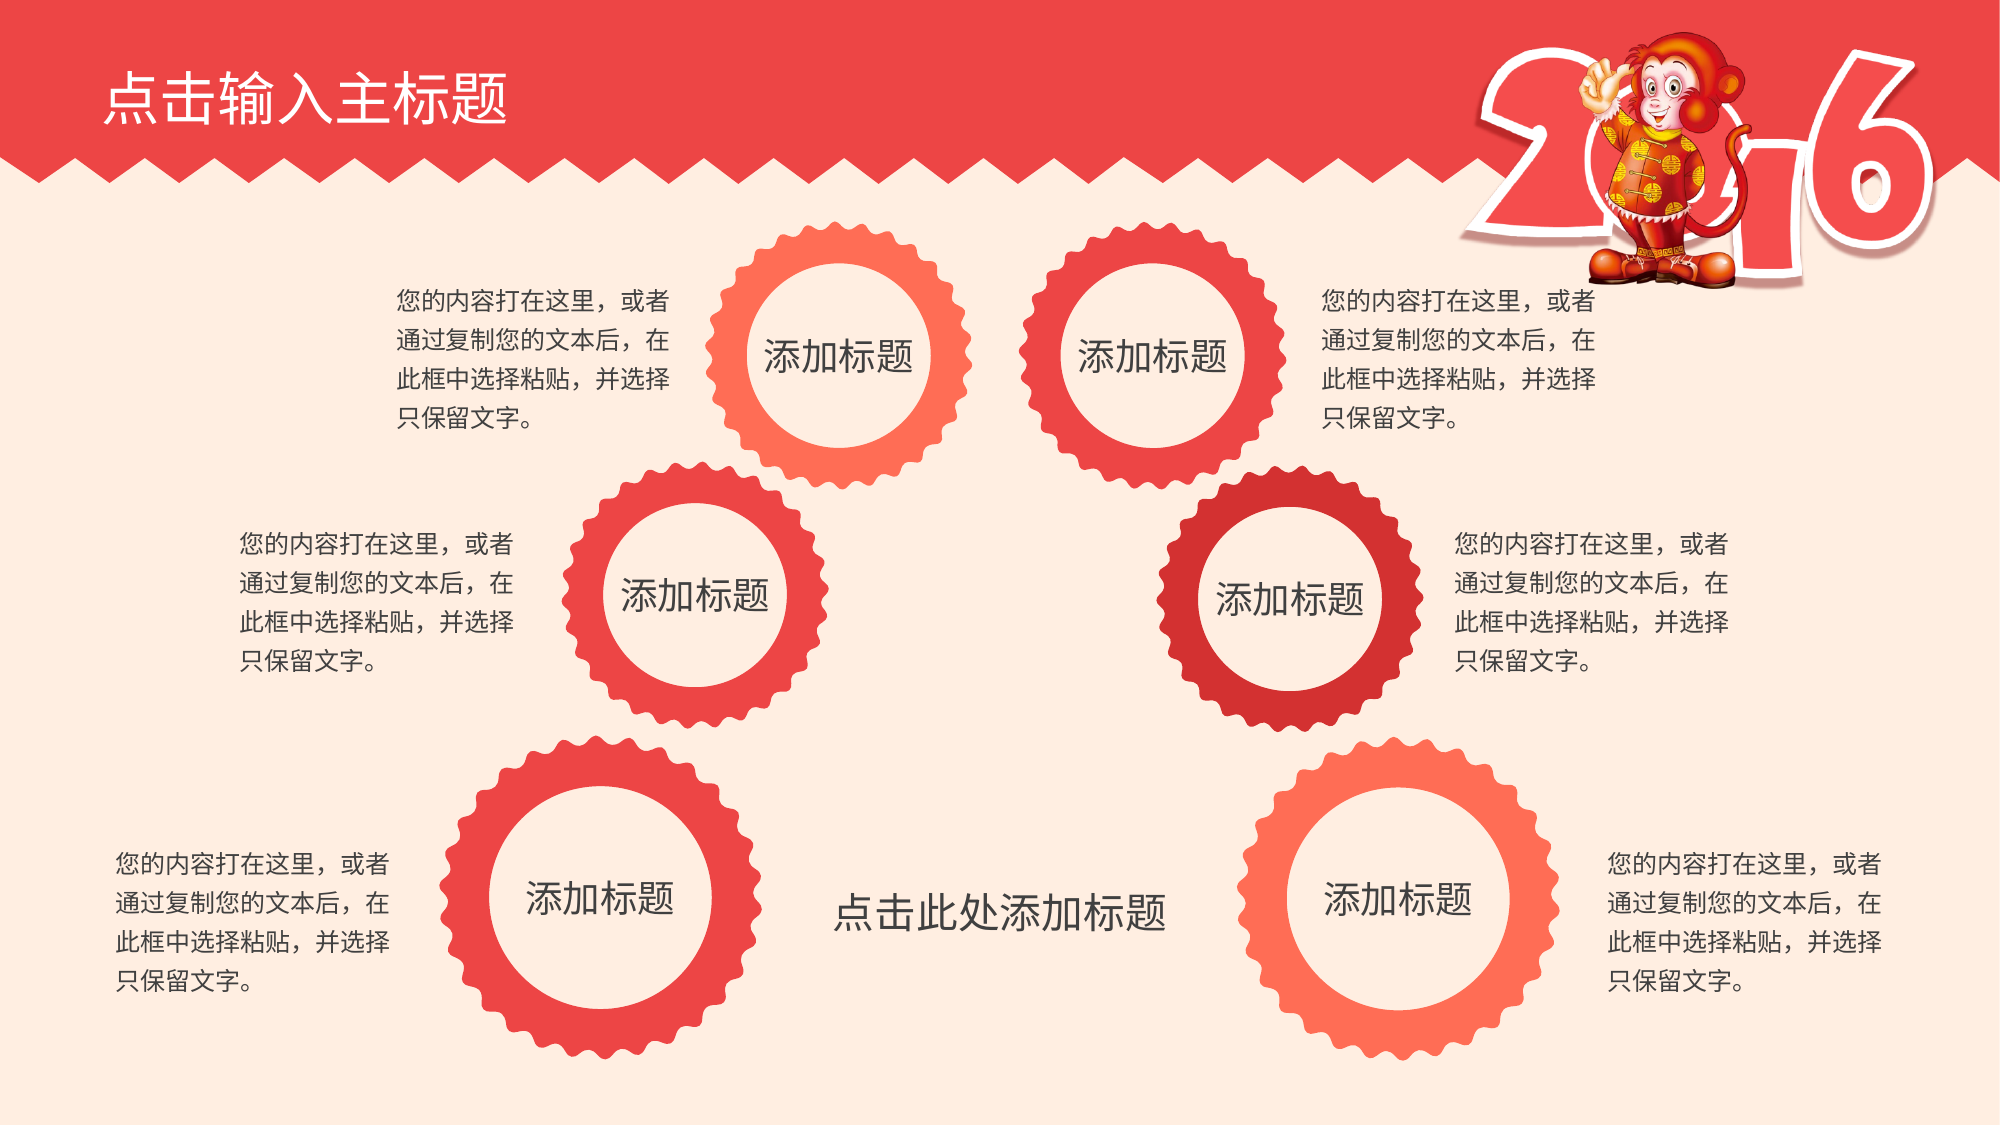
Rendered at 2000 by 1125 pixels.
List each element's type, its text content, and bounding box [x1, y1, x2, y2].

text_box 添加标题 [1200, 568, 1380, 629]
text_box 您的内容打在这里，或者通过复制您的文本后，在此框中选择粘贴，并选择只保留文字。 [1306, 269, 1630, 440]
text_box 您的内容打在这里，或者通过复制您的文本后，在此框中选择粘贴，并选择只保留文字。 [1439, 512, 1763, 683]
text_box [561, 461, 829, 729]
text_box [1236, 736, 1560, 1061]
text_box 添加标题 [605, 565, 786, 625]
picture [1454, 0, 2000, 450]
text_box 您的内容打在这里，或者通过复制您的文本后，在此框中选择粘贴，并选择只保留文字。 [224, 512, 548, 683]
text_box 您的内容打在这里，或者通过复制您的文本后，在此框中选择粘贴，并选择只保留文字。 [1593, 831, 1917, 1003]
text_box [1018, 221, 1287, 490]
text_box 点击输入主标题 [86, 54, 525, 140]
text_box 添加标题 [1308, 868, 1489, 929]
text_box [705, 221, 973, 490]
text_box 您的内容打在这里，或者通过复制您的文本后，在此框中选择粘贴，并选择只保留文字。 [381, 269, 705, 440]
text_box 您的内容打在这里，或者通过复制您的文本后，在此框中选择粘贴，并选择只保留文字。 [100, 831, 424, 1003]
text_box 点击此处添加标题 [810, 854, 1189, 944]
text_box 添加标题 [748, 325, 929, 386]
text_box [439, 735, 762, 1060]
text_box [1156, 465, 1424, 733]
text_box 添加标题 [1062, 325, 1243, 386]
text_box 添加标题 [510, 867, 691, 928]
